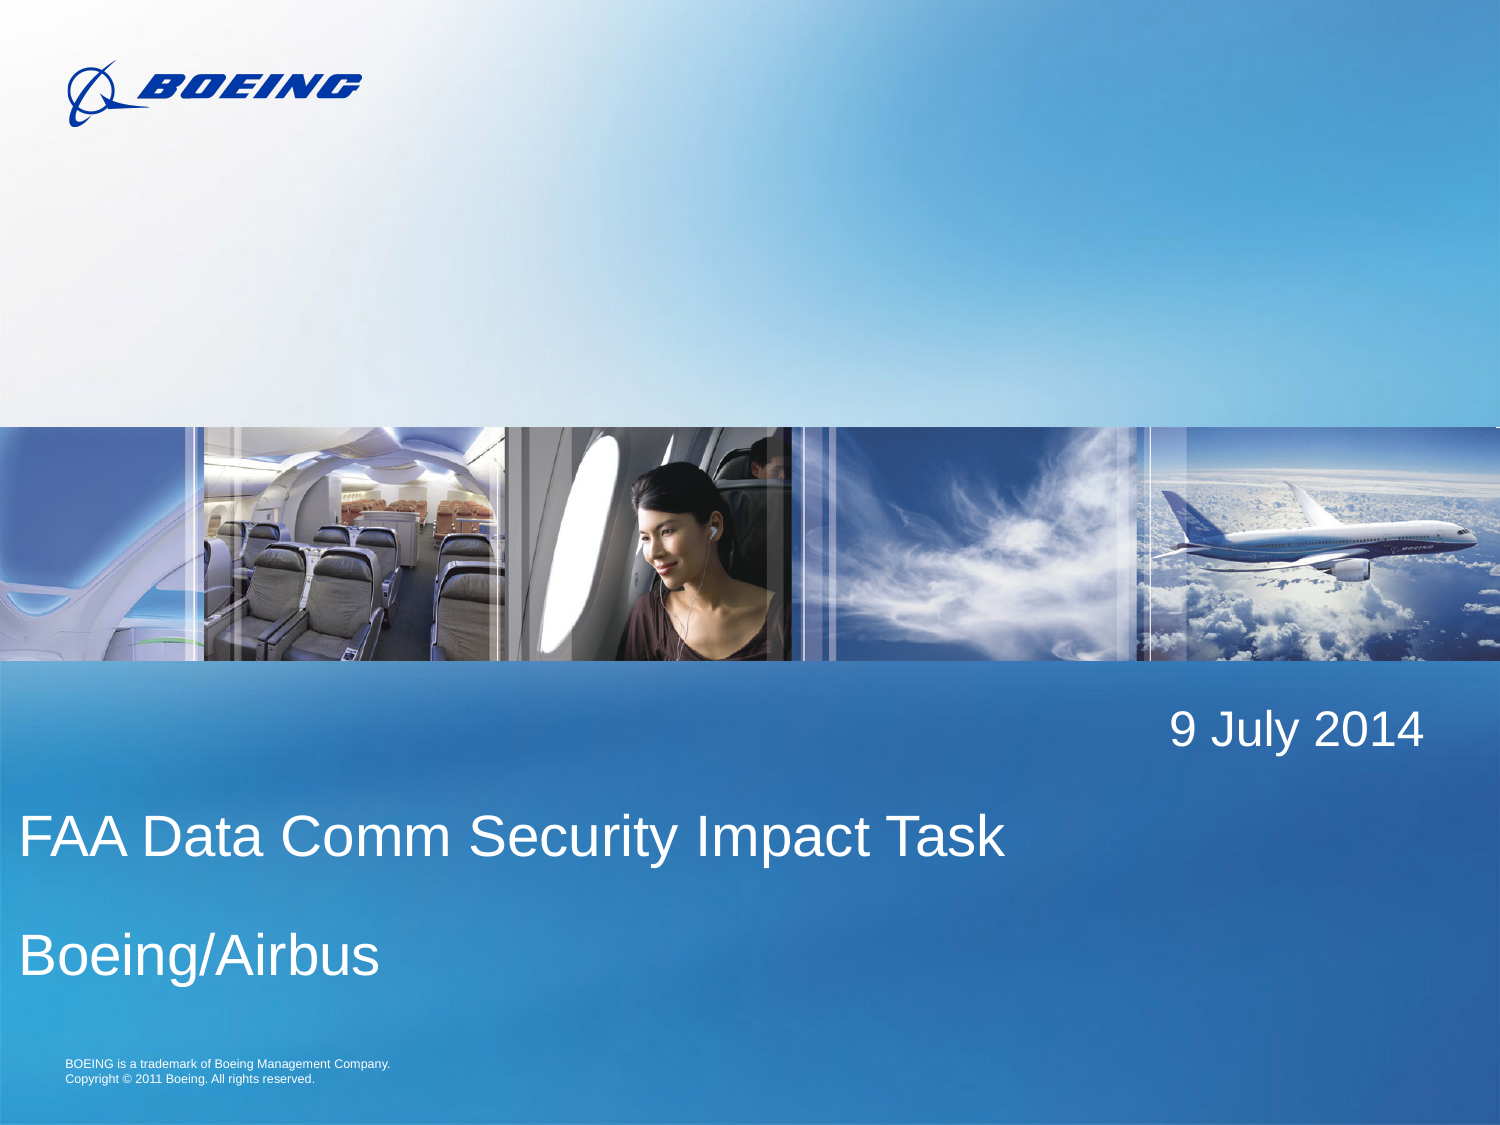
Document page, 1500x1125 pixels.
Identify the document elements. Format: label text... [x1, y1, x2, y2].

picture [0, 0, 1500, 1125]
text_box FAA Data Comm Security Impact Task Boeing/Airbus [18, 809, 1478, 1044]
subtitle 9 July 2014 [824, 695, 1425, 757]
